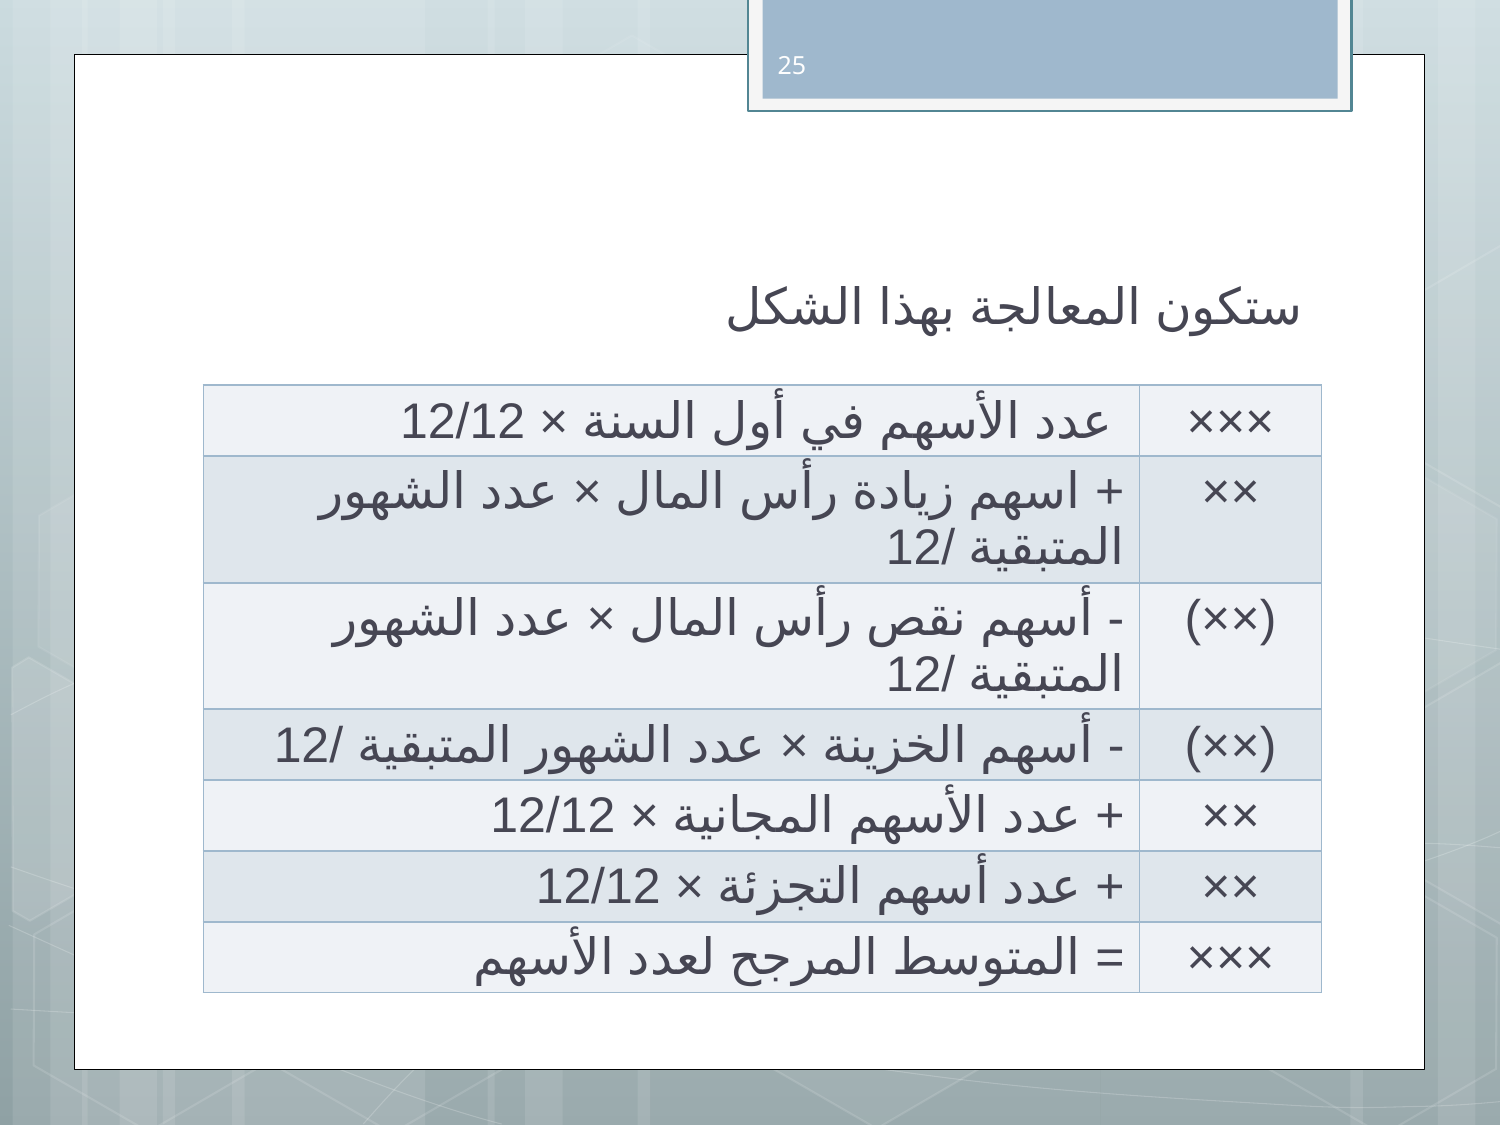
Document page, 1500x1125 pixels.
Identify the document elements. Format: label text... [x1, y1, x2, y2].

table_header عدد الأسهم في أول السنة × 12/12 [204, 386, 1139, 455]
slide_number 25 [762, 36, 982, 97]
table_header ××× [1140, 386, 1321, 455]
table_cell - أسهم الخزينة × عدد الشهور المتبقية /12 [204, 710, 1139, 779]
table_cell ×× [1140, 457, 1321, 582]
table_cell ×× [1140, 852, 1321, 921]
table_cell (××) [1140, 710, 1321, 779]
table_cell (××) [1140, 584, 1321, 708]
table_cell + عدد أسهم التجزئة × 12/12 [204, 852, 1139, 921]
list ستكون المعالجة بهذا الشكل [159, 267, 1329, 457]
table_cell + اسهم زيادة رأس المال × عدد الشهور المتبقية /12 [204, 457, 1139, 582]
table_cell ××× [1140, 923, 1321, 992]
table_cell + عدد الأسهم المجانية × 12/12 [204, 781, 1139, 850]
table_cell - أسهم نقص رأس المال × عدد الشهور المتبقية /12 [204, 584, 1139, 708]
table_cell ×× [1140, 781, 1321, 850]
table_cell = المتوسط المرجح لعدد الأسهم [204, 923, 1139, 992]
